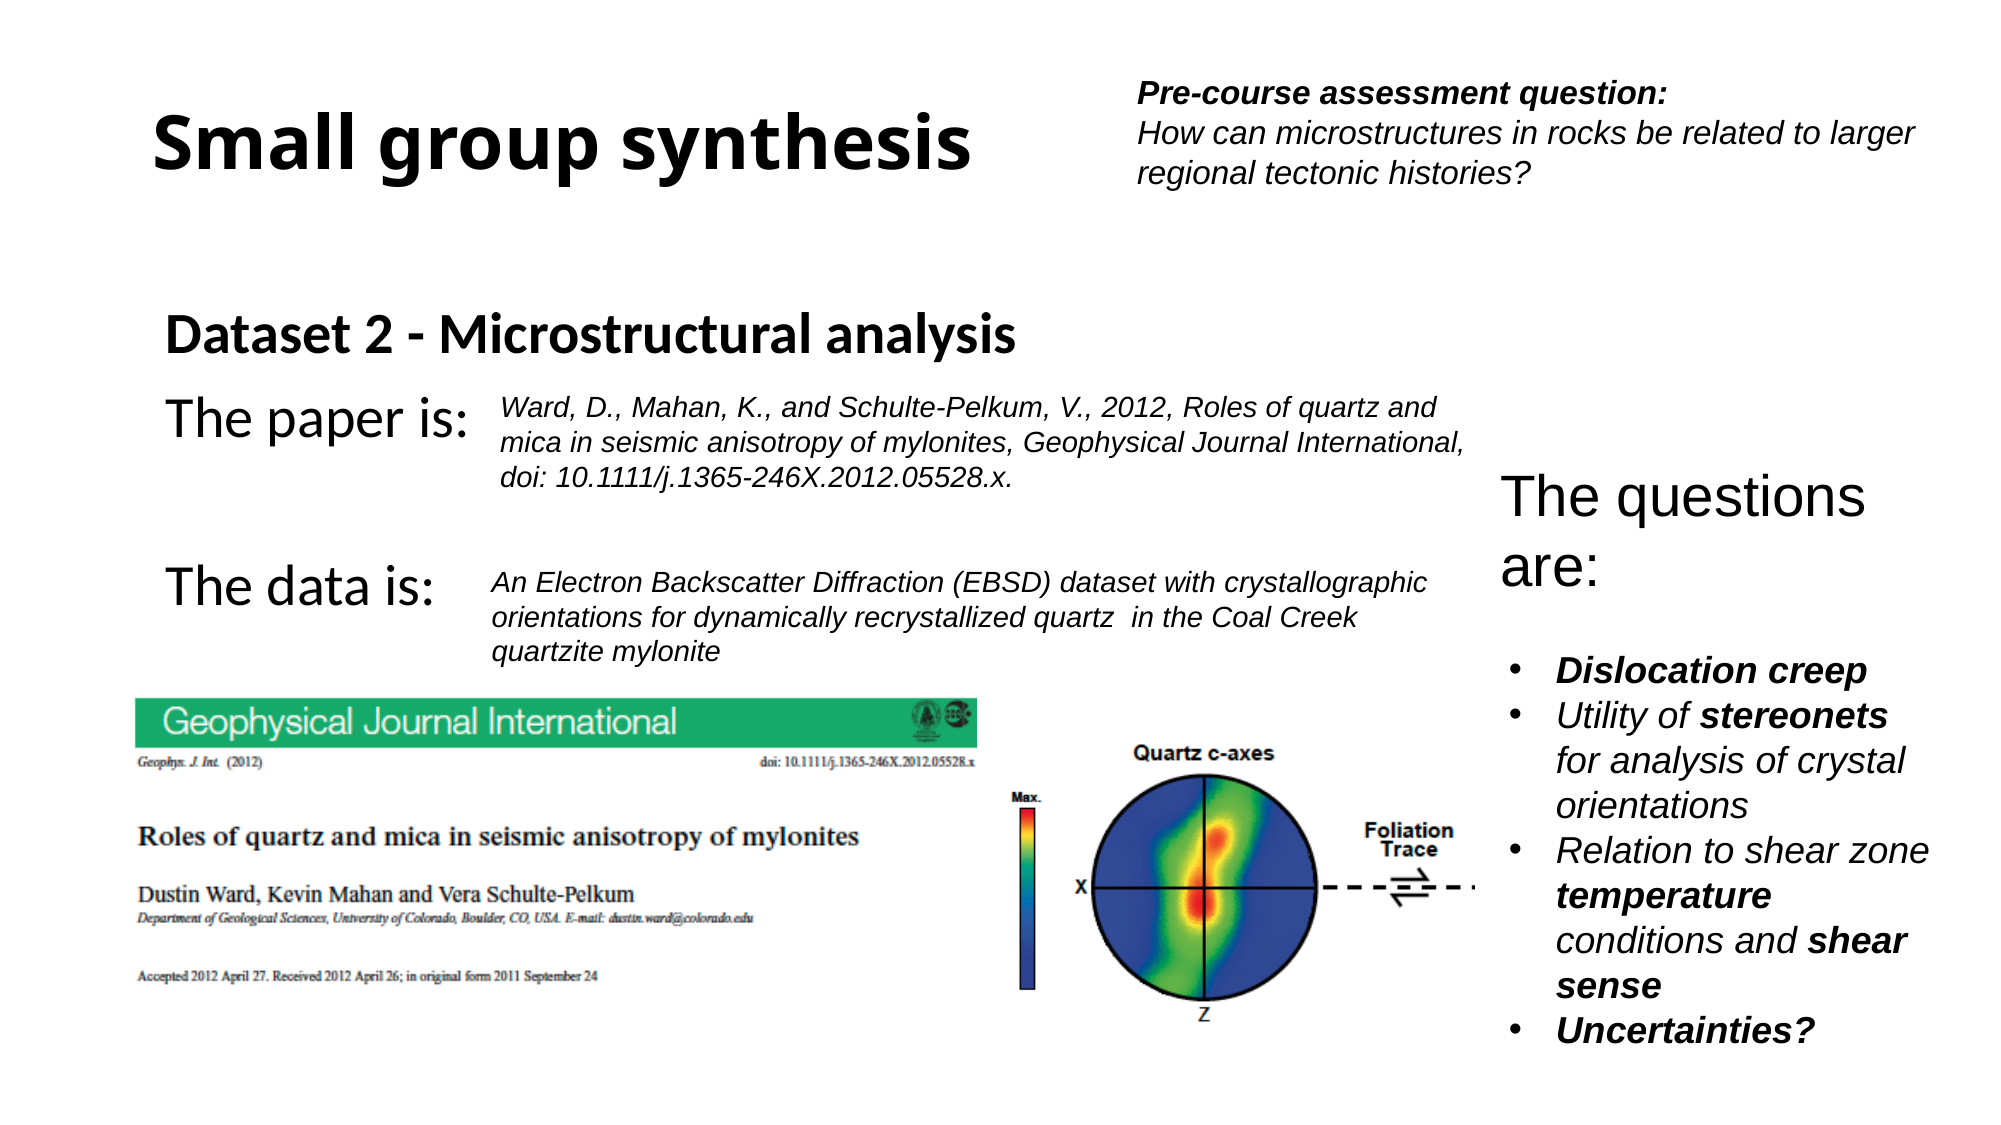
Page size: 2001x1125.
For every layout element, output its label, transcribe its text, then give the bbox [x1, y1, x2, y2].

text_box The questions are: [1485, 450, 1943, 605]
list Dataset 2 - Microstructural analysis The paper is: The data is: [150, 295, 1416, 529]
picture [133, 695, 977, 1005]
text_box Ward, D., Mahan, K., and Schulte-Pelkum, V., 2012, Roles of quartz and mica in seismic anisotropy of mylonites, Geophysical Journal International, doi: 10.1111/j.1365-246X.2012.05528.x. [485, 381, 1486, 501]
picture [993, 729, 1475, 1036]
text_box Pre-course assessment question: How can microstructures in rocks be related to larger regional tectonic histories? [1122, 63, 1943, 199]
text_box An Electron Backscatter Diffraction (EBSD) dataset with crystallographic orientations for dynamically recrystallized quartz in the Coal Creek quartzite mylonite [476, 555, 1477, 676]
text_box Dislocation creep Utility of stereonets for analysis of crystal orientations Relation to shear zone temperature conditions and shear sense Uncertainties? [1494, 638, 1951, 1058]
title Small group synthesis [137, 36, 1083, 254]
